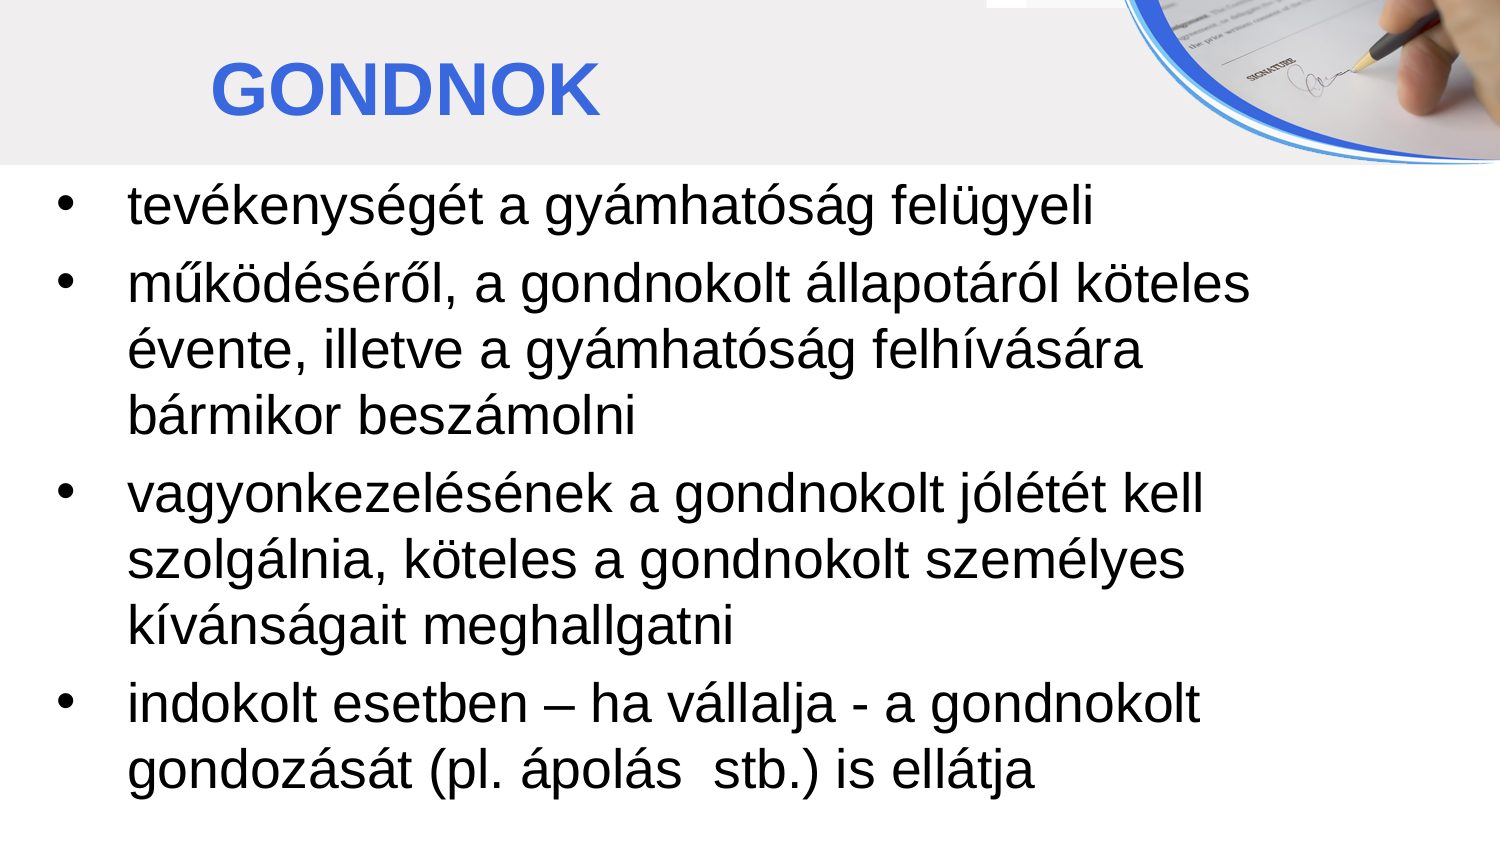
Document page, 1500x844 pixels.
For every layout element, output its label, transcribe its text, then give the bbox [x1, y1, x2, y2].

picture [0, 0, 1500, 844]
list tevékenységét a gyámhatóság felügyeli működéséről, a gondnokolt állapotáról köteles évente, illetve a gyámhatóság felhívására bármikor beszámolni vagyonkezelésének a gondnokolt jólétét kell szolgálnia, köteles a gondnokolt személyes kívánságait meghallgatni indokolt esetben – ha vállalja - a gondnokolt gondozását (pl. ápolás stb.) is ellátja [41, 161, 1436, 812]
list GONDNOK [29, 32, 1500, 139]
